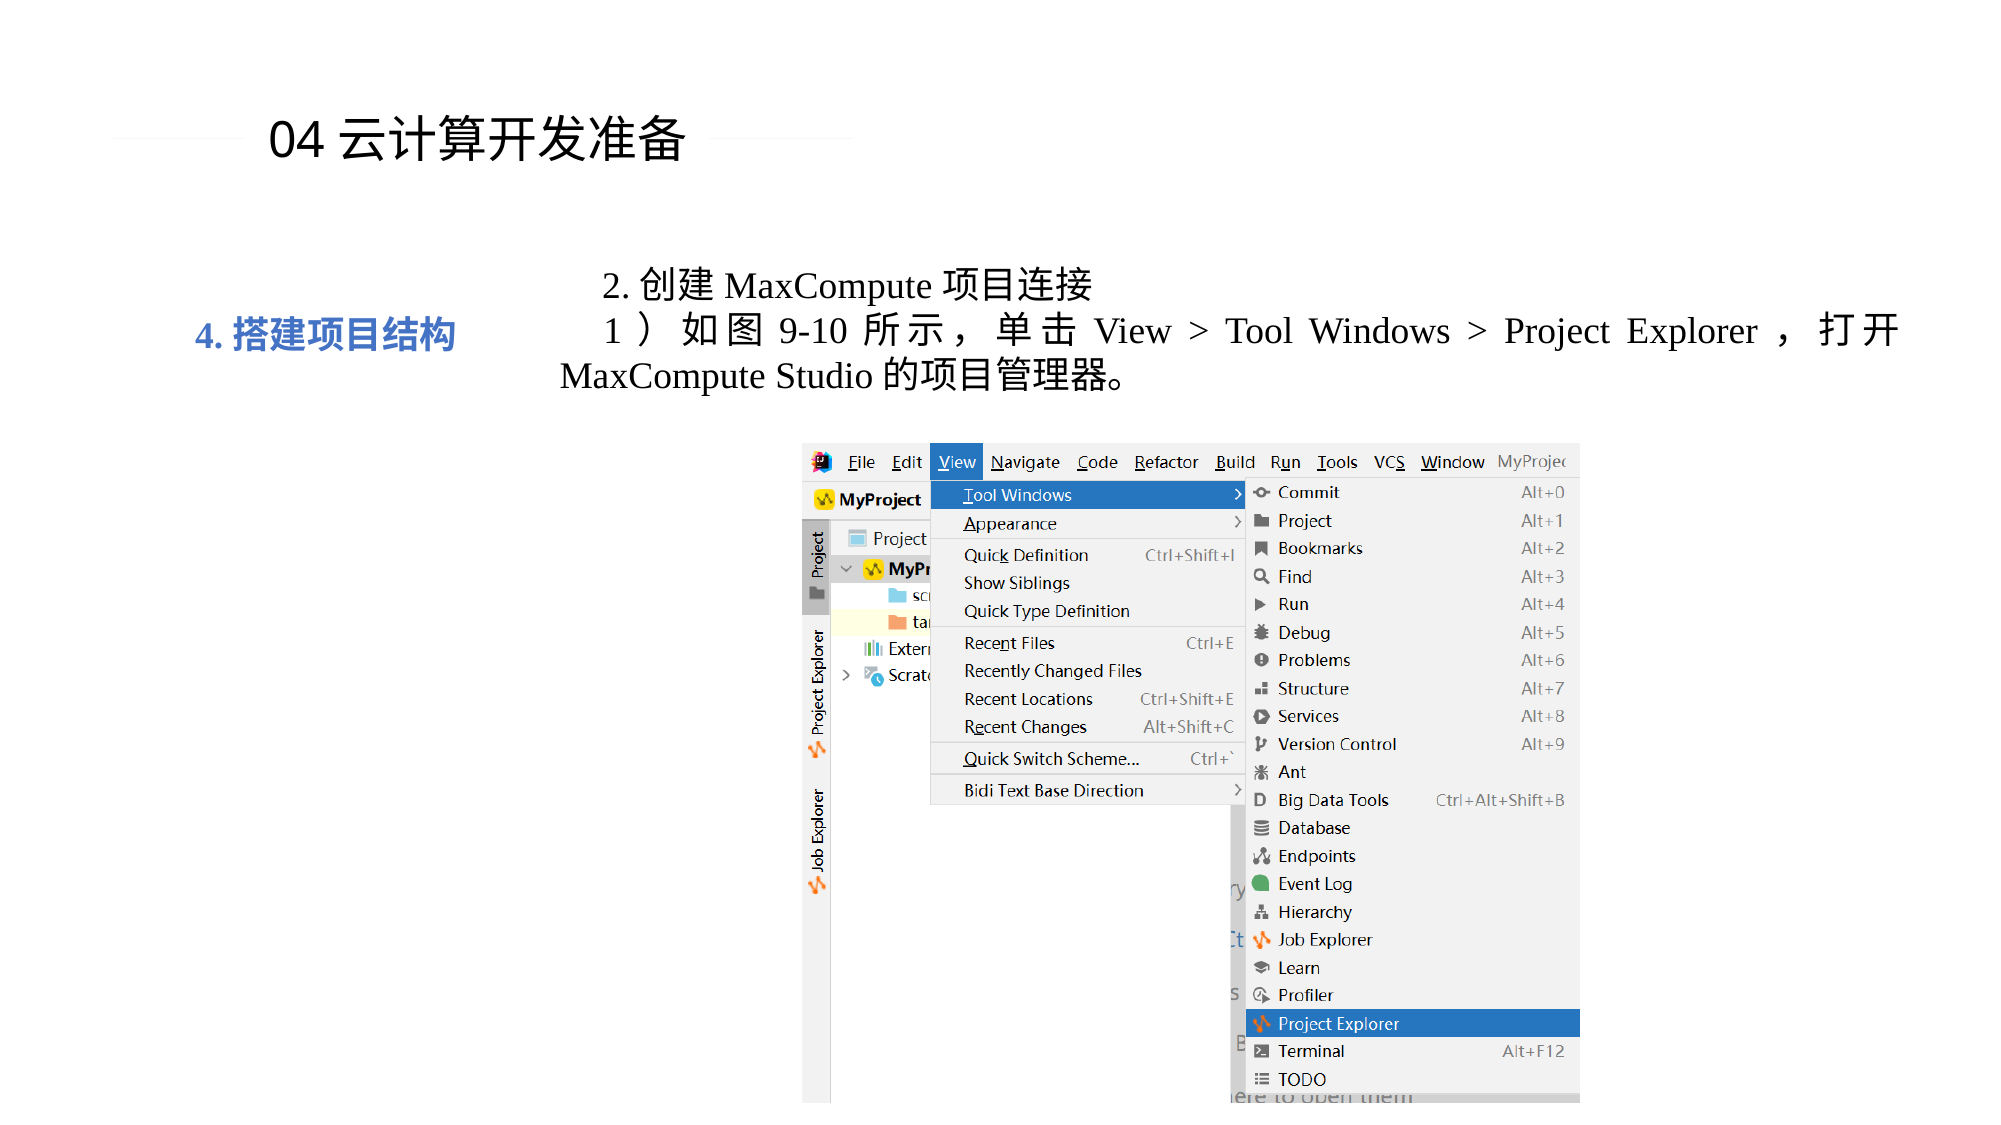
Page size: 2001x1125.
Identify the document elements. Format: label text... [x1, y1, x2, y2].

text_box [112, 100, 854, 176]
picture [802, 443, 1580, 1103]
text_box 4.搭建项目结构 [136, 303, 544, 364]
text_box 2.创建MaxCompute项目连接 1）如图9-10所示，单击View > Tool Windows > Project Explorer，打开MaxCompute Studio的项目管理器。 [544, 265, 1924, 404]
